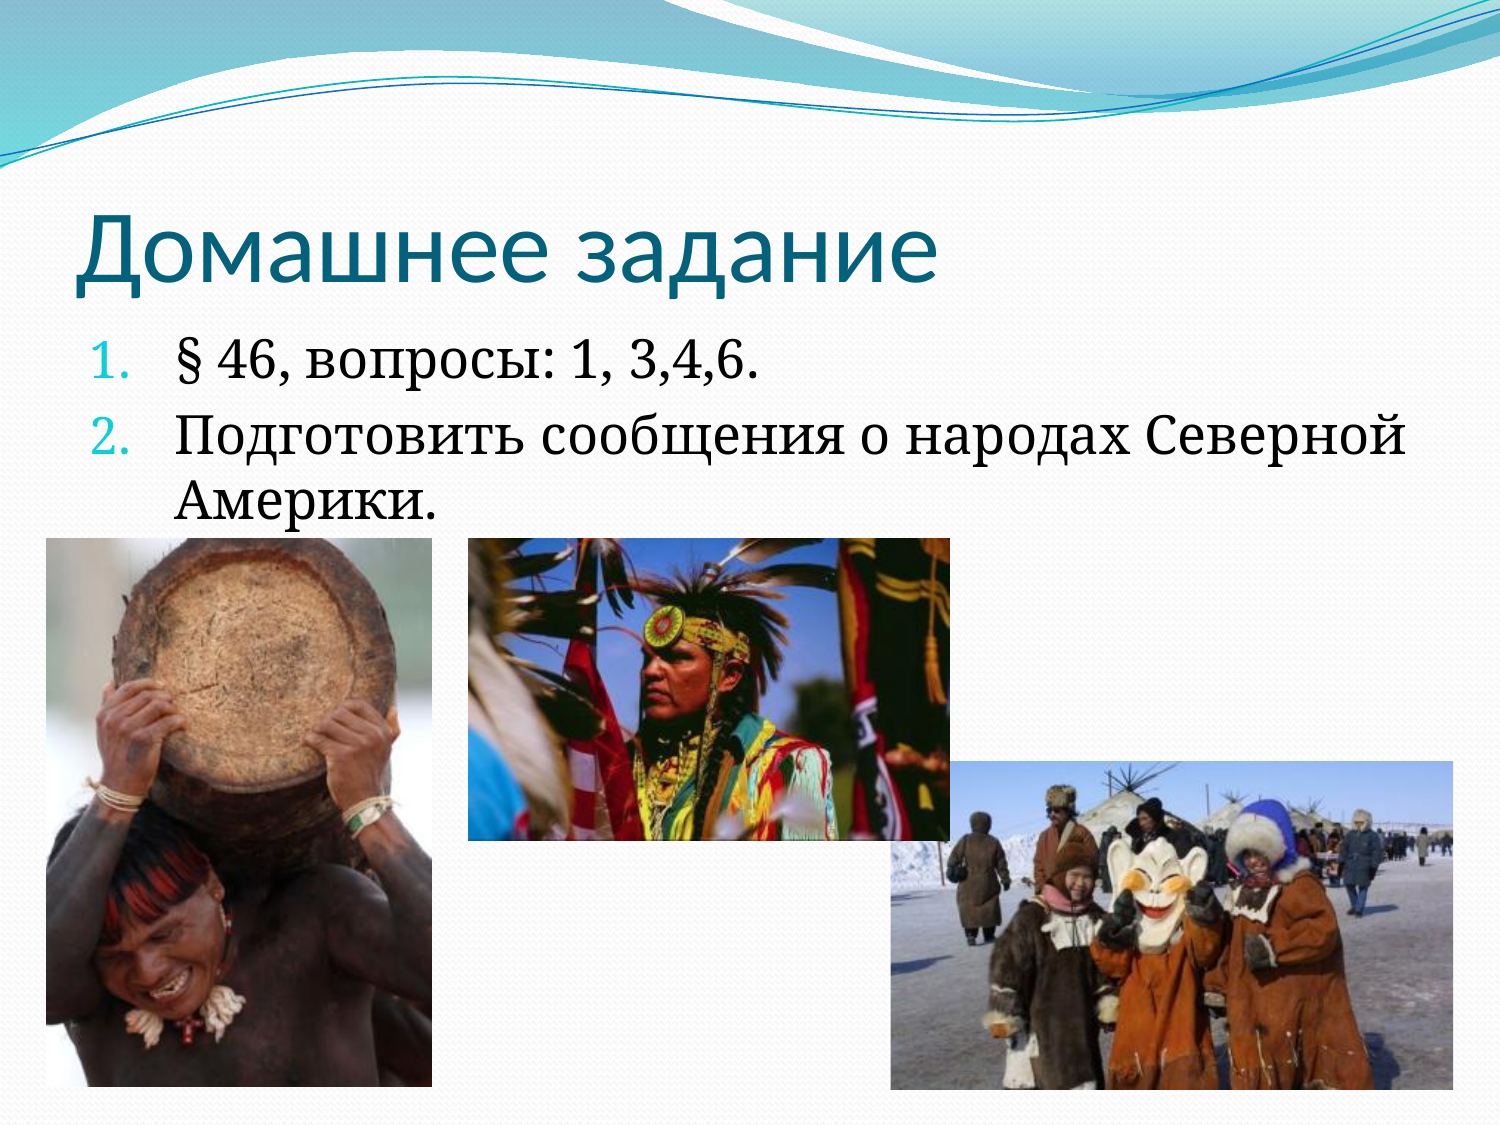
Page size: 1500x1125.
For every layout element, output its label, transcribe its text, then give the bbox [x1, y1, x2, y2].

picture [46, 538, 433, 1087]
title Домашнее задание [75, 115, 1425, 303]
picture [468, 538, 950, 841]
picture [890, 761, 1454, 1090]
list § 46, вопросы: 1, 3,4,6. Подготовить сообщения о народах Северной Америки. [75, 317, 1425, 1038]
